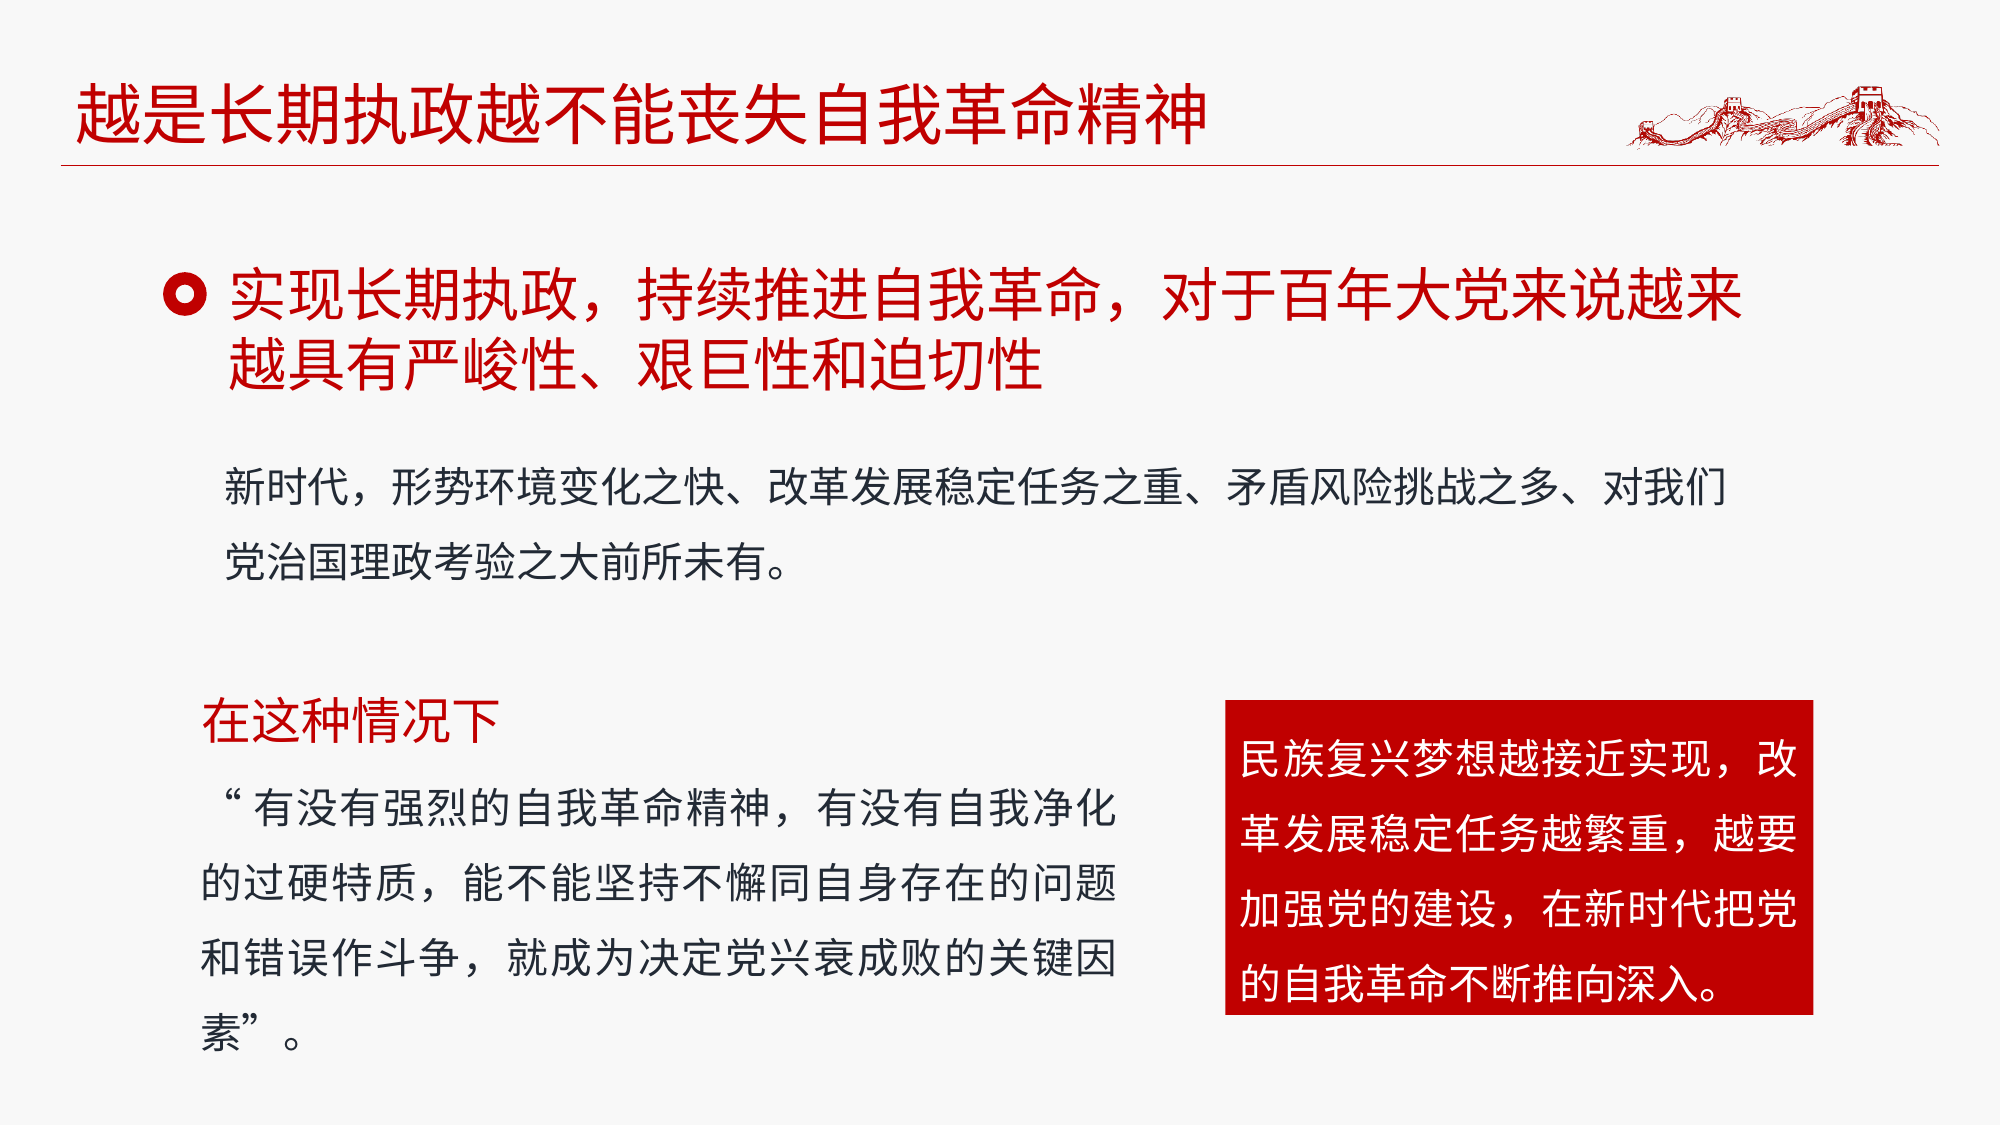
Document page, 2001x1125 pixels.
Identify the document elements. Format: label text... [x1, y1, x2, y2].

picture [1622, 77, 1940, 150]
text_box 在这种情况下 [186, 651, 527, 749]
text_box [163, 272, 207, 316]
text_box “有没有强烈的自我革命精神，有没有自我净化的过硬特质，能不能坚持不懈同自身存在的问题和错误作斗争，就成为决定党兴衰成败的关键因素”。 [185, 749, 1133, 1065]
text_box 越是长期执政越不能丧失自我革命精神 [60, 65, 1712, 161]
text_box 民族复兴梦想越接近实现，改革发展稳定任务越繁重，越要加强党的建设，在新时代把党的自我革命不断推向深入。 [1225, 700, 1814, 1015]
text_box 新时代，形势环境变化之快、改革发展稳定任务之重、矛盾风险挑战之多、对我们党治国理政考验之大前所未有。 [209, 428, 1781, 593]
text_box 实现长期执政，持续推进自我革命，对于百年大党来说越来越具有严峻性、艰巨性和迫切性 [214, 250, 1815, 406]
